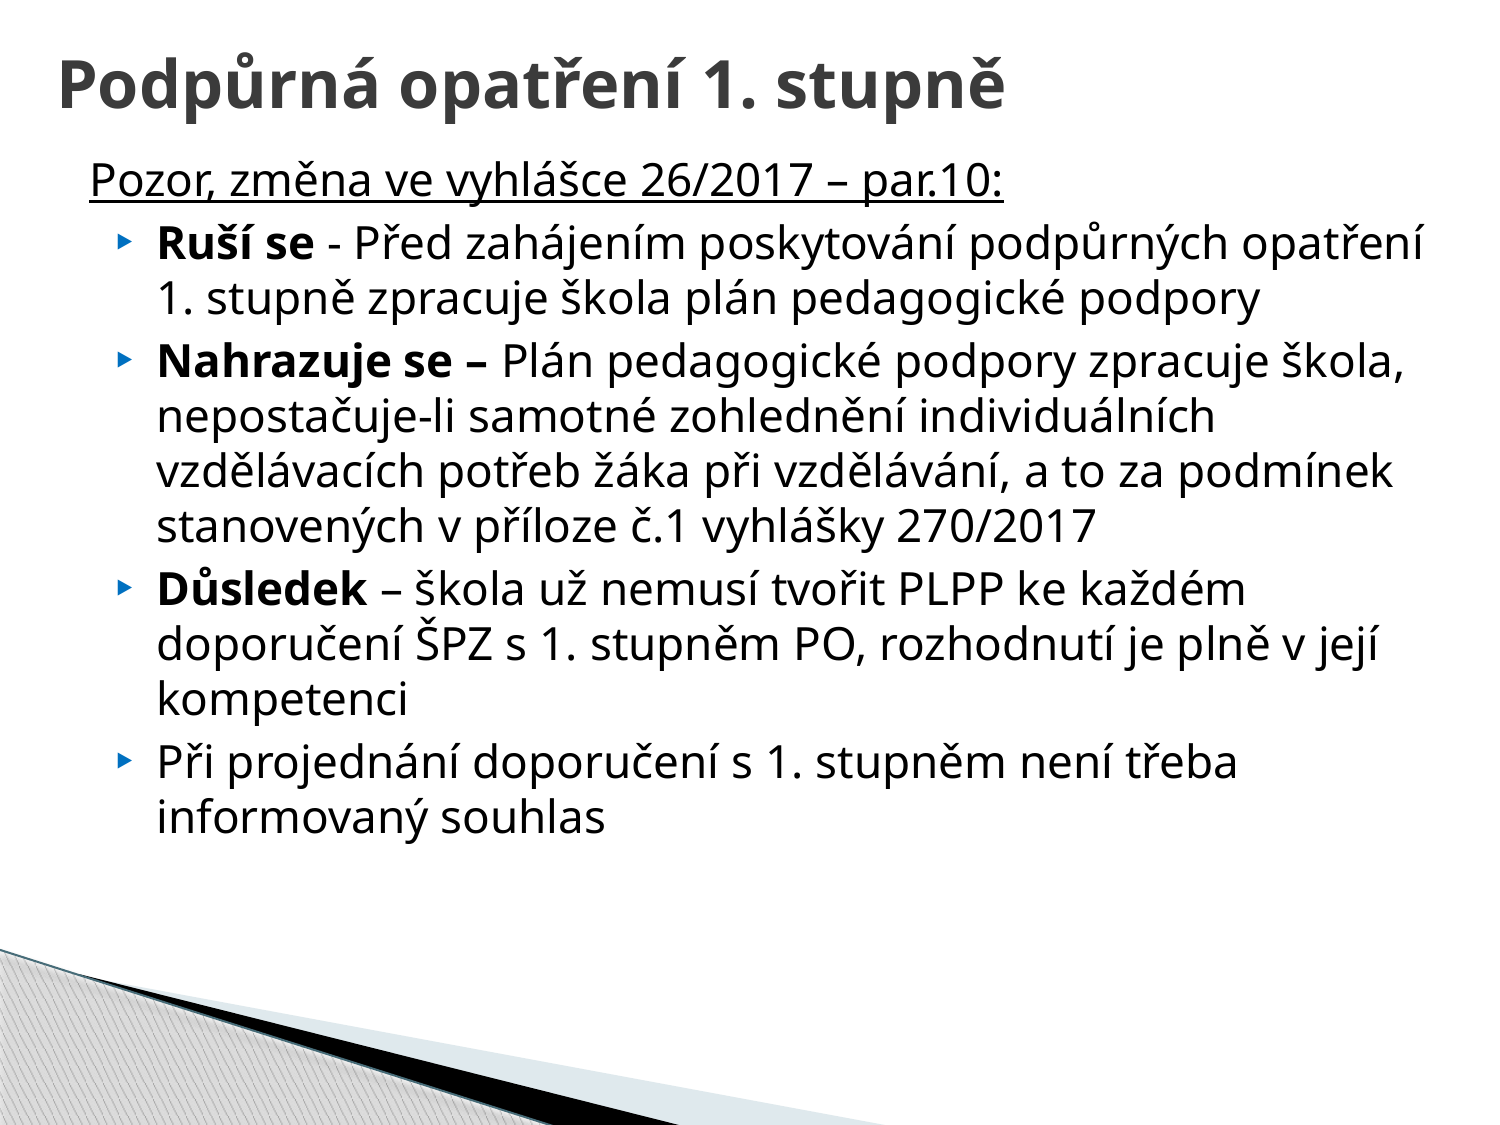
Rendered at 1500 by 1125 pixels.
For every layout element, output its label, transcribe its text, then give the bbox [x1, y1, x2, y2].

list Pozor, změna ve vyhlášce 26/2017 – par.10: Ruší se - Před zahájením poskytování podpůrných opatření 1. stupně zpracuje škola plán pedagogické podpory Nahrazuje se – Plán pedagogické podpory zpracuje škola, nepostačuje-li samotné zohlednění individuálních vzdělávacích potřeb žáka při vzdělávání, a to za podmínek stanovených v příloze č.1 vyhlášky 270/2017 Důsledek – škola už nemusí tvořit PLPP ke každém doporučení ŠPZ s 1. stupněm PO, rozhodnutí je plně v její kompetenci Při projednání doporučení s 1. stupněm není třeba informovaný souhlas [53, 163, 1463, 1012]
title Podpůrná opatření 1. stupně [41, 0, 1471, 163]
